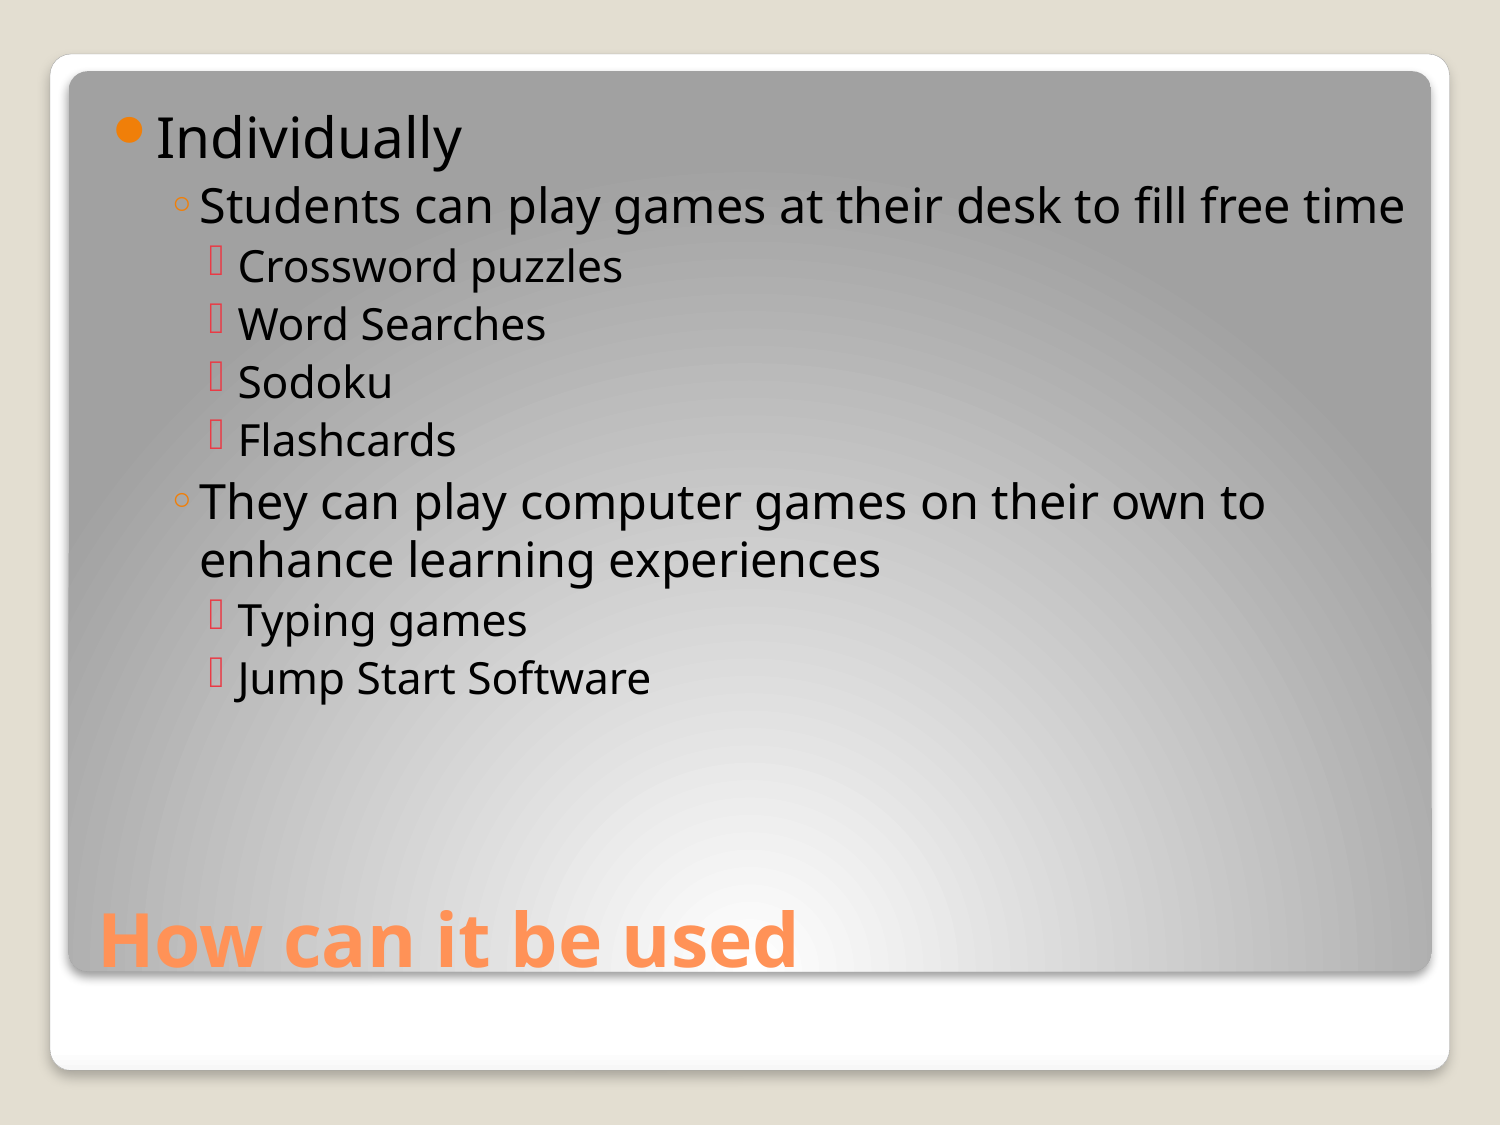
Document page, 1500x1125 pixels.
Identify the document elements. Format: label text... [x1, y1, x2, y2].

title How can it be used [82, 817, 1425, 990]
list Individually Students can play games at their desk to fill free time Crossword puzzles Word Searches Sodoku Flashcards They can play computer games on their own to enhance learning experiences Typing games Jump Start Software [82, 86, 1425, 774]
